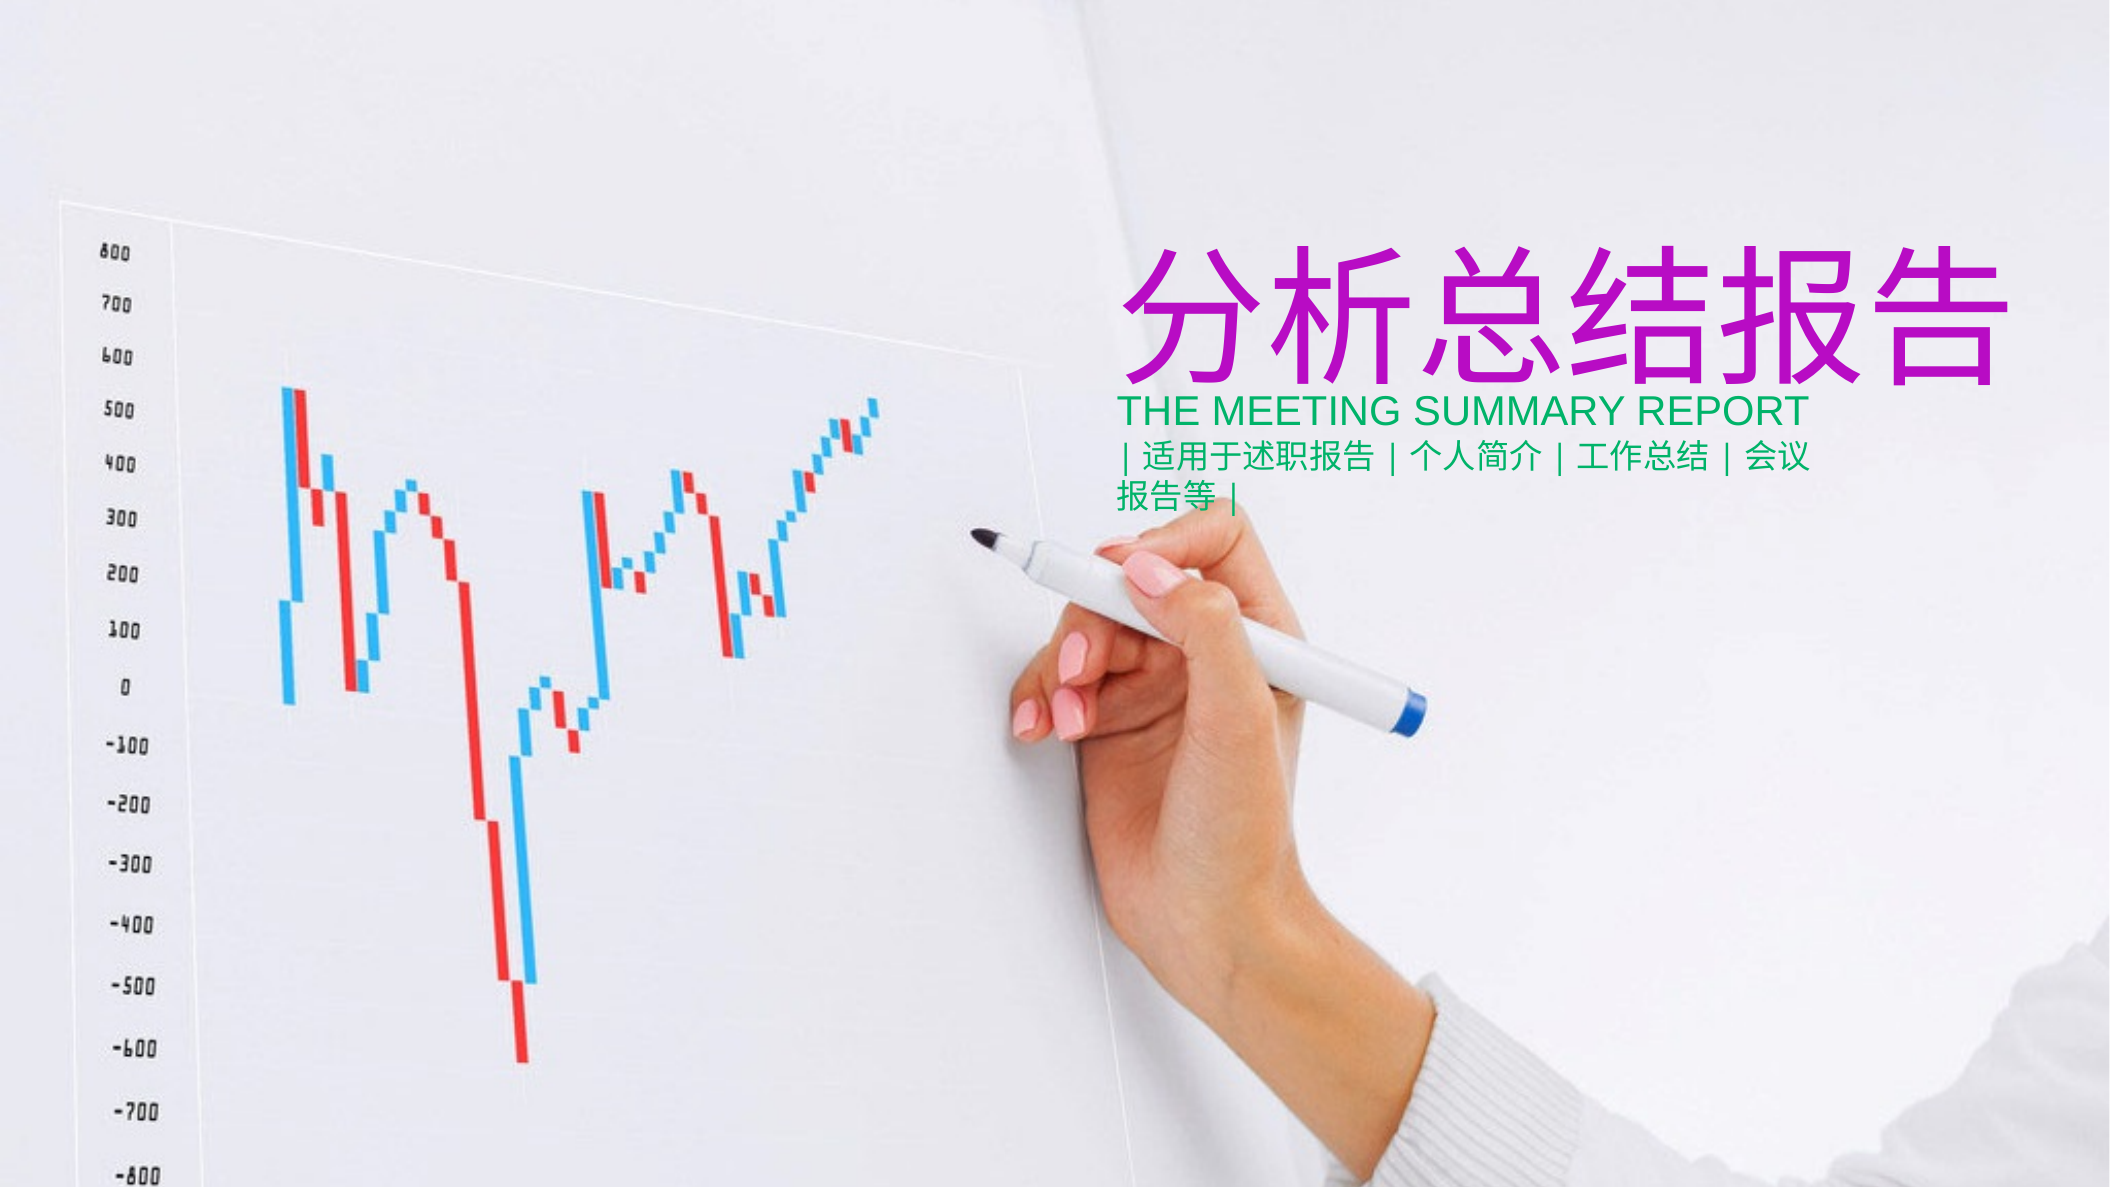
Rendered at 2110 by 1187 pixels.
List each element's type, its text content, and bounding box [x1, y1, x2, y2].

text_box THE MEETING SUMMARY REPORT [1101, 376, 1976, 442]
text_box [0, 0, 2110, 1187]
text_box |适用于述职报告|个人简介|工作总结|会议报告等| [1101, 428, 1852, 523]
text_box 分析总结报告 [1101, 215, 2047, 410]
